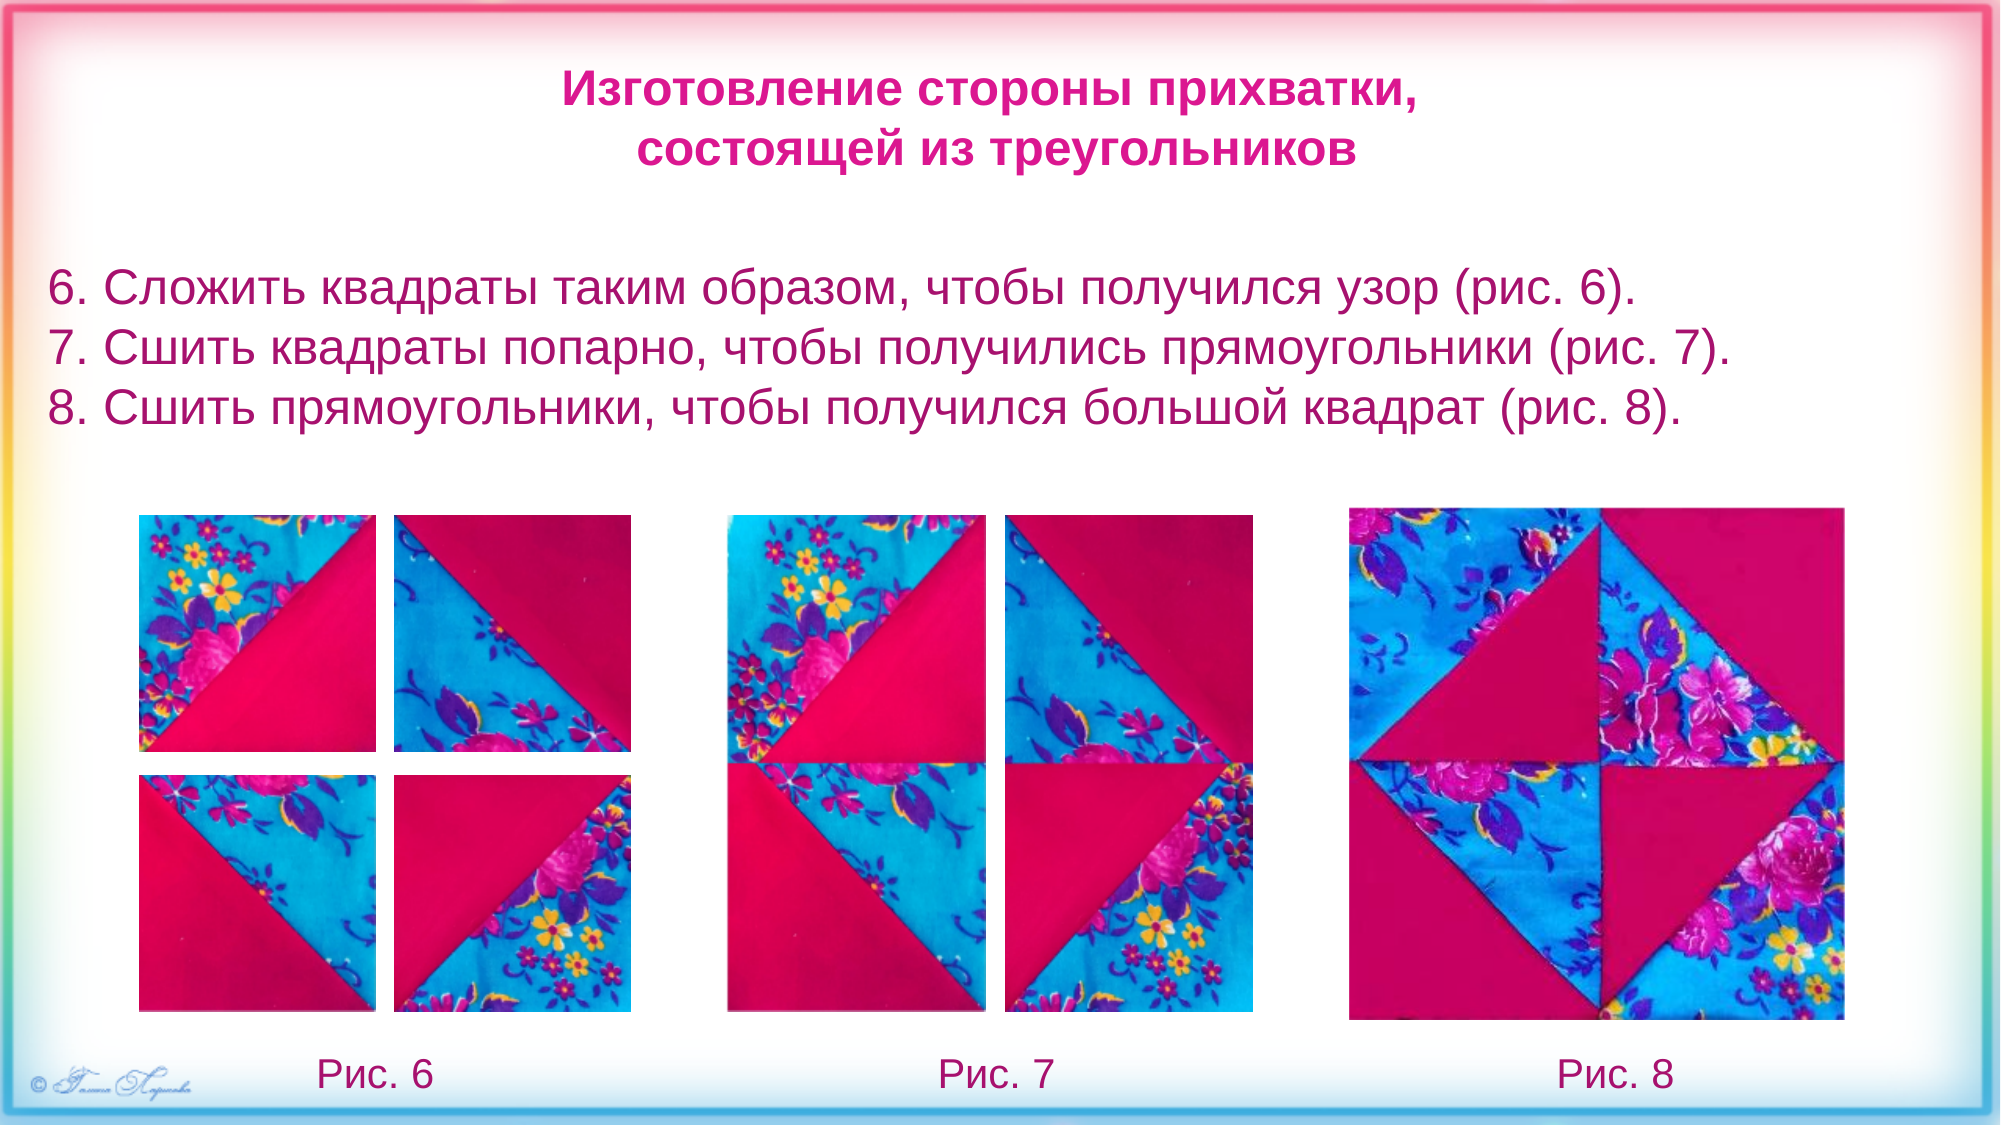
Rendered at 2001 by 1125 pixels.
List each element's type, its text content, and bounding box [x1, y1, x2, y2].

text_box Рис. 7 [922, 1039, 1071, 1104]
picture [0, 0, 2001, 1125]
text_box Изготовление стороны прихватки, состоящей из треугольников [10, 48, 1983, 183]
text_box Рис. 8 [1541, 1039, 1690, 1104]
text_box Рис. 6 [301, 1039, 450, 1104]
text_box 6. Сложить квадраты таким образом, чтобы получился узор (рис. 6). 7. Сшить квадраты попарно, чтобы получились прямоугольники (рис. 7). 8. Сшить прямоугольники, чтобы получился большой квадрат (рис. 8). [32, 247, 2000, 443]
